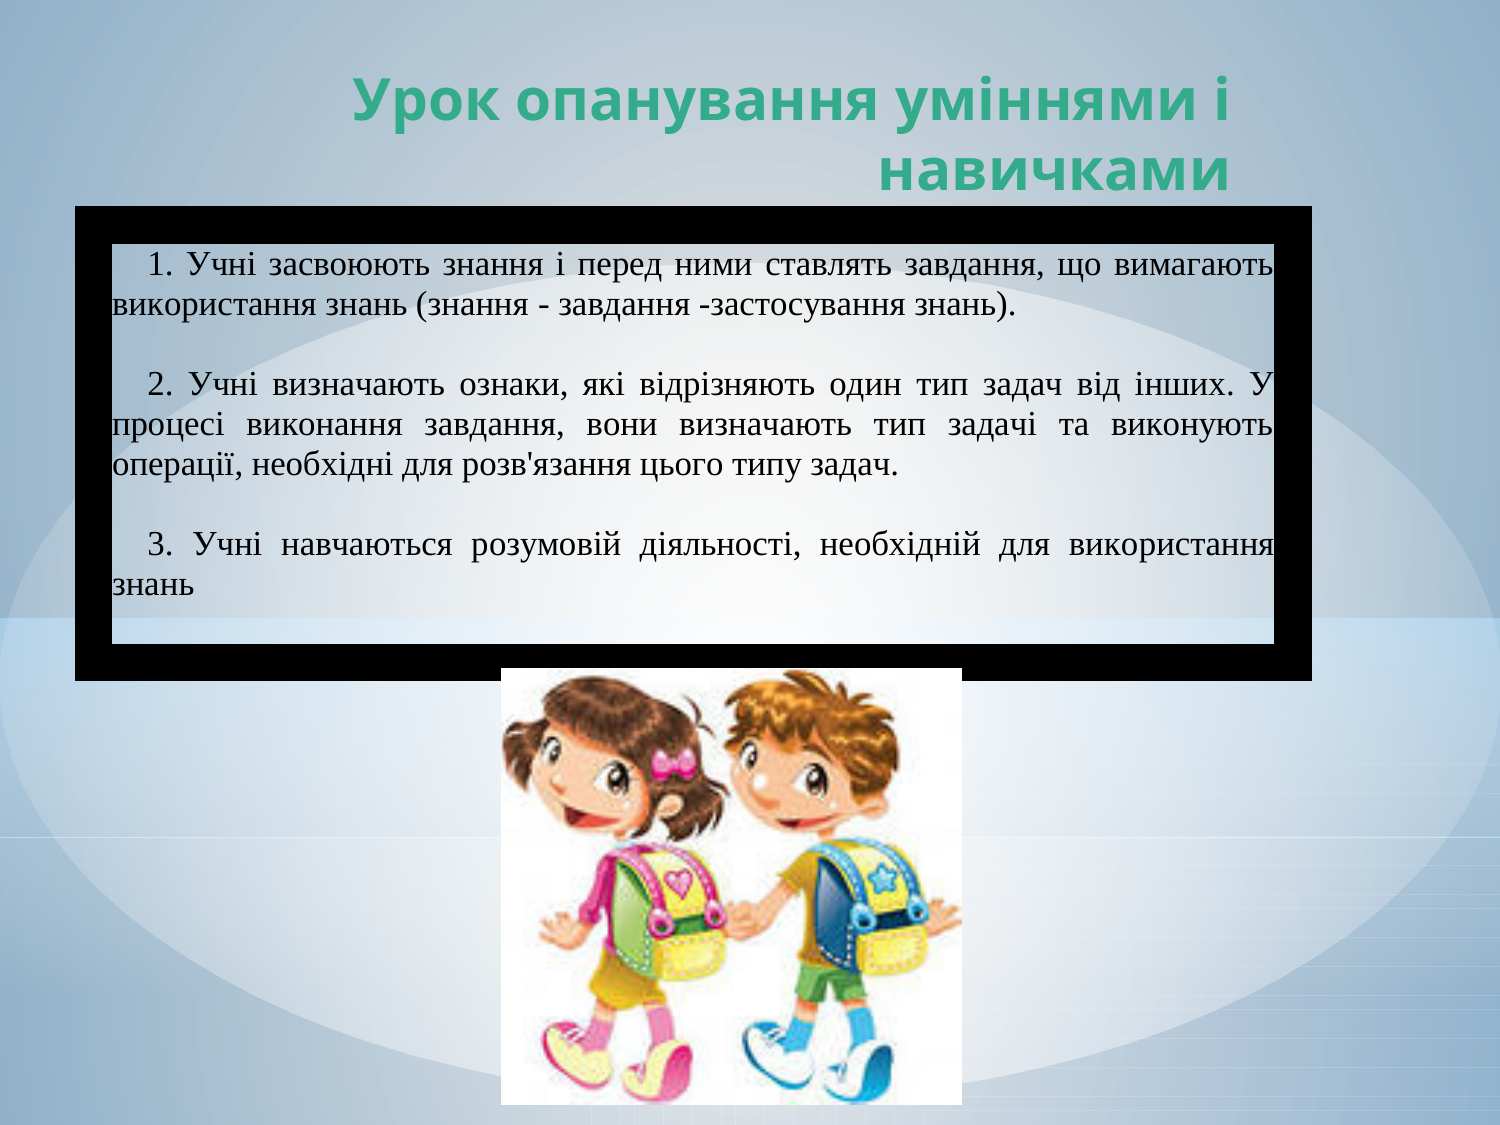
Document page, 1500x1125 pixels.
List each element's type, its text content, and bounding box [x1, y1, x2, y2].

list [111, 243, 1275, 644]
title Урок опанування уміннями i навичками [183, 54, 1247, 206]
picture [501, 668, 962, 1106]
